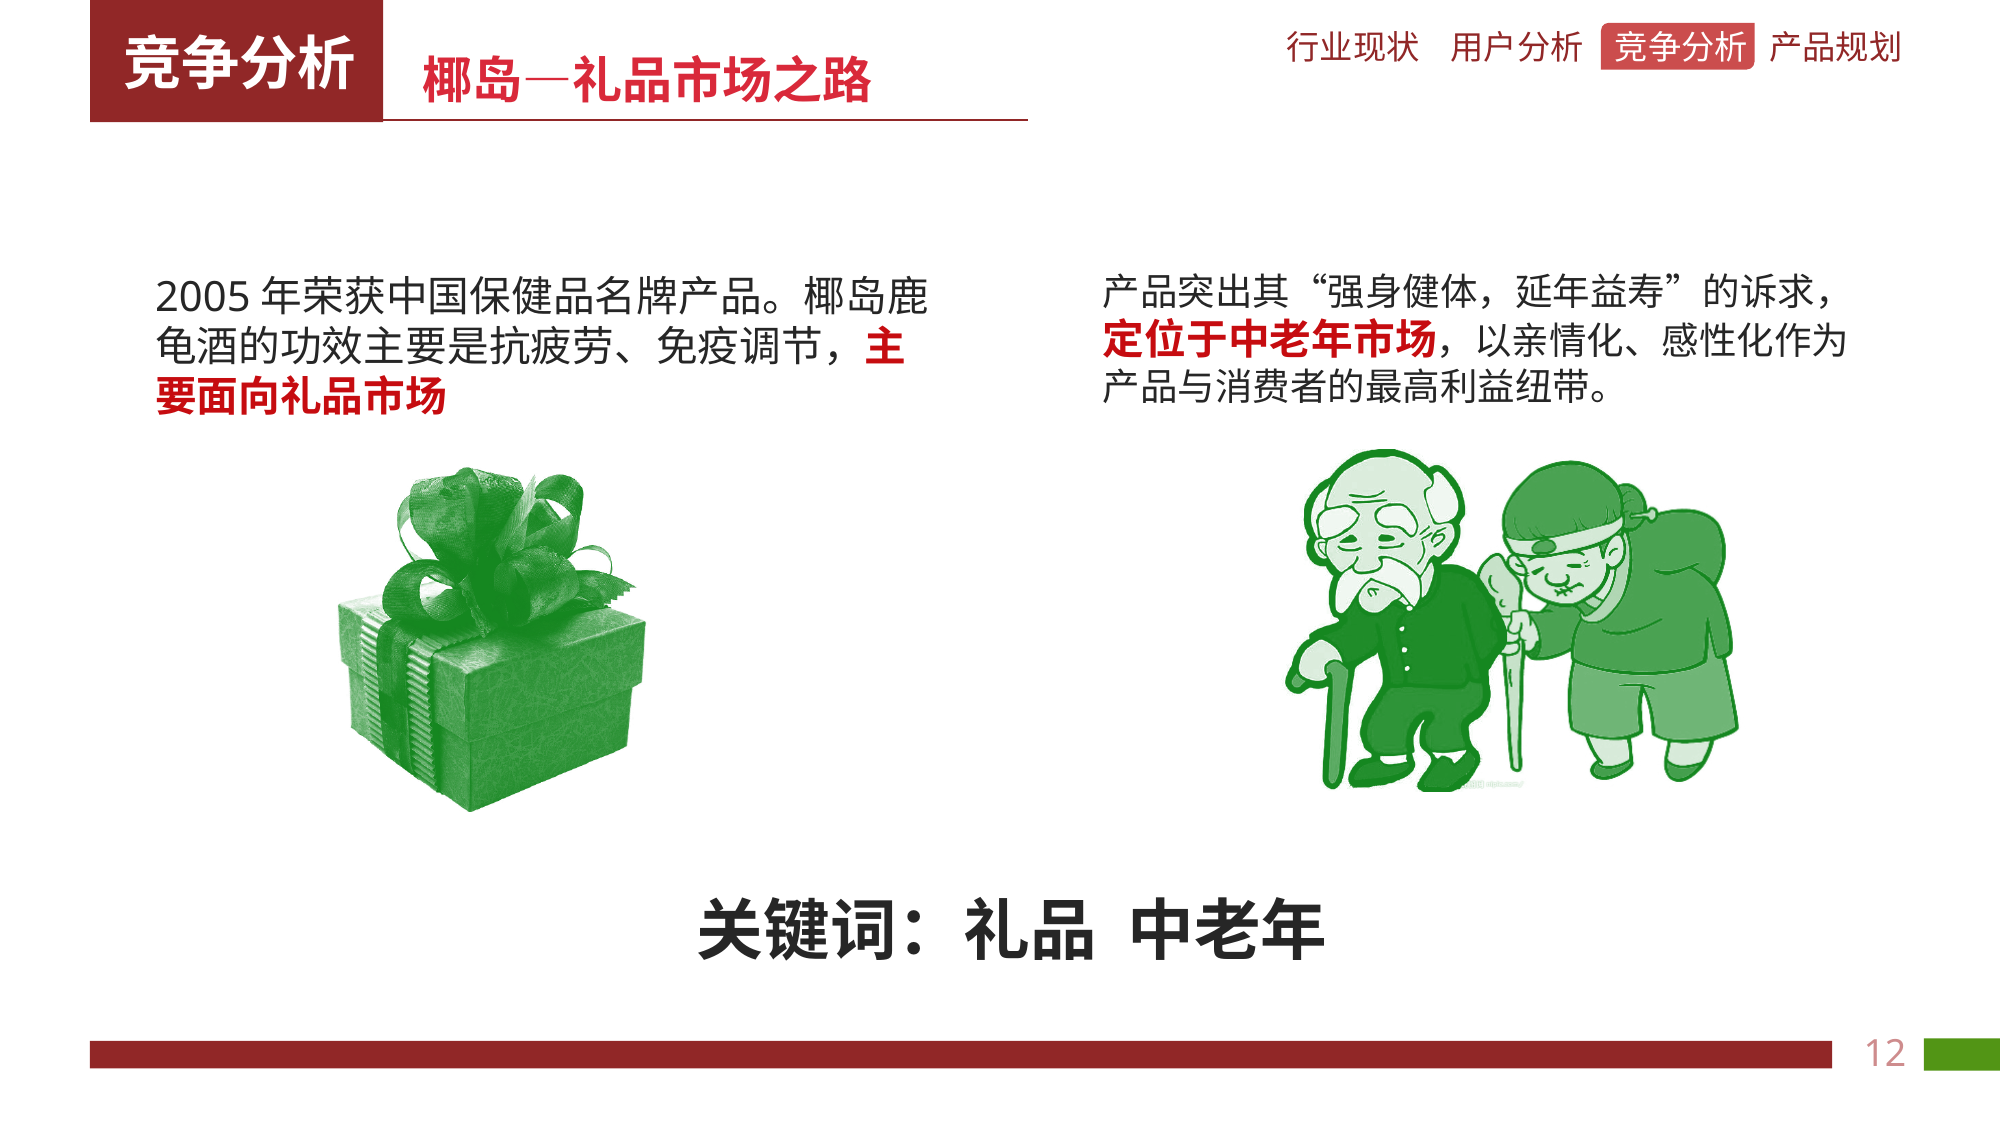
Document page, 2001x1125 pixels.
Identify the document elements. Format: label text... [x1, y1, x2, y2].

picture [1242, 449, 1758, 792]
text_box 关键词：礼品 中老年 [682, 880, 1409, 975]
slide_number 12 [1471, 1024, 1922, 1085]
text_box 2005年荣获中国保健品名牌产品。椰岛鹿龟酒的功效主要是抗疲劳、免疫调节，主要面向礼品市场 [140, 262, 950, 428]
picture [333, 459, 660, 812]
text_box 椰岛—礼品市场之路 [407, 40, 1046, 116]
text_box 产品突出其“强身健体，延年益寿”的诉求，定位于中老年市场，以亲情化、感性化作为产品与消费者的最高利益纽带。 [1088, 260, 1885, 416]
